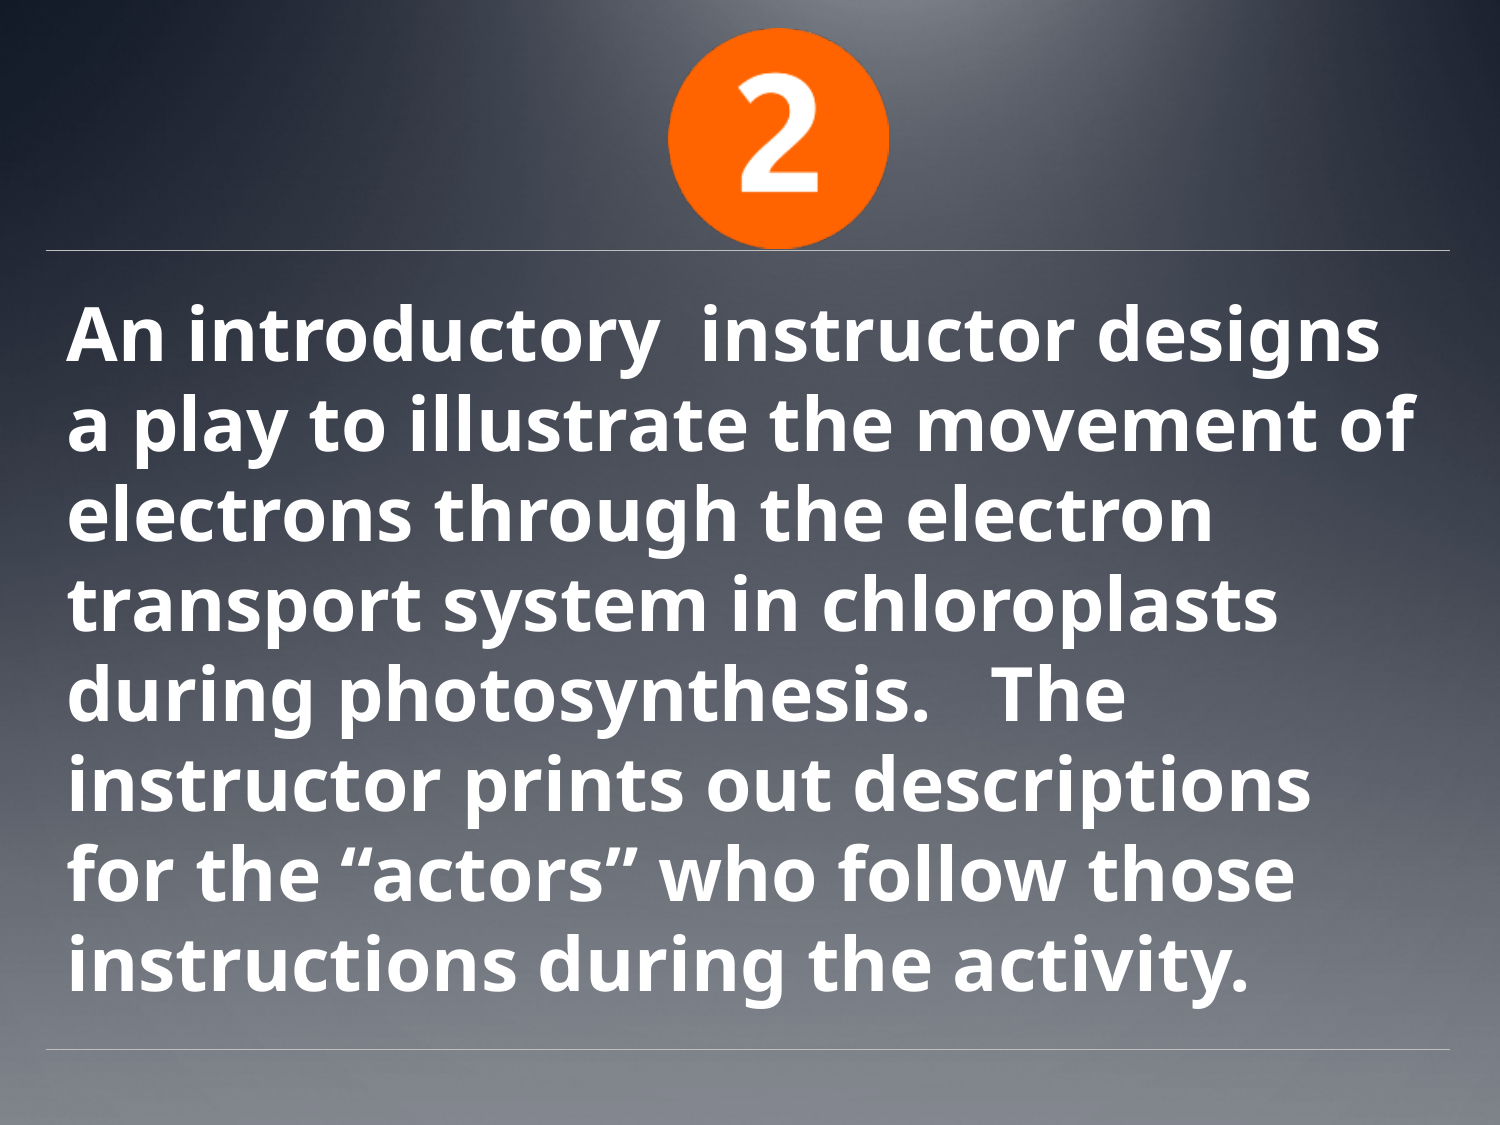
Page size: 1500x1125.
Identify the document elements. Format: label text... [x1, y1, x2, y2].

picture [666, 26, 891, 251]
text_box An introductory instructor designs a play to illustrate the movement of electrons through the electron transport system in chloroplasts during photosynthesis. The instructor prints out descriptions for the “actors” who follow those instructions during the activity. [51, 279, 1456, 1014]
